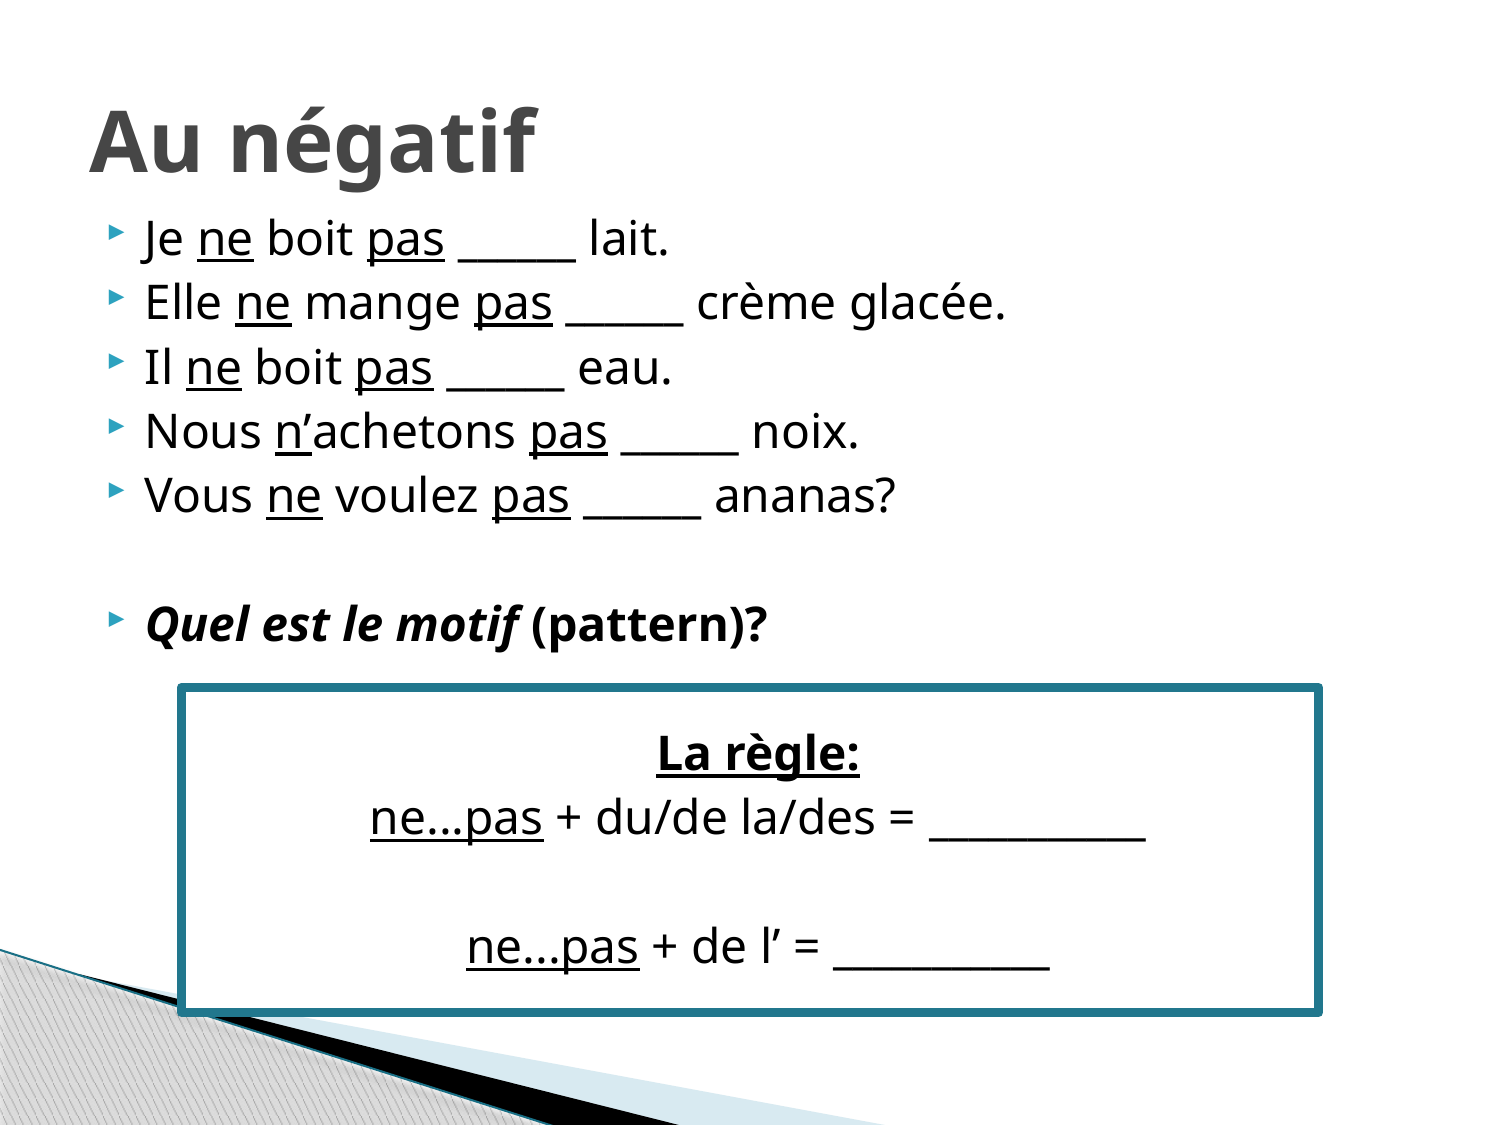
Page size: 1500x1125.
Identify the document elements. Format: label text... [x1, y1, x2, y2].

list Je ne boit pas ______ lait. Elle ne mange pas ______ crème glacée. Il ne boit pas ______ eau. Nous n’achetons pas ______ noix. Vous ne voulez pas ______ ananas? Quel est le motif (pattern)? La règle: ne...pas + du/de la/des = ___________ ne...pas + de l’ = ___________ [75, 233, 1425, 986]
title Au négatif [75, 45, 1425, 233]
text_box [177, 986, 1323, 1017]
